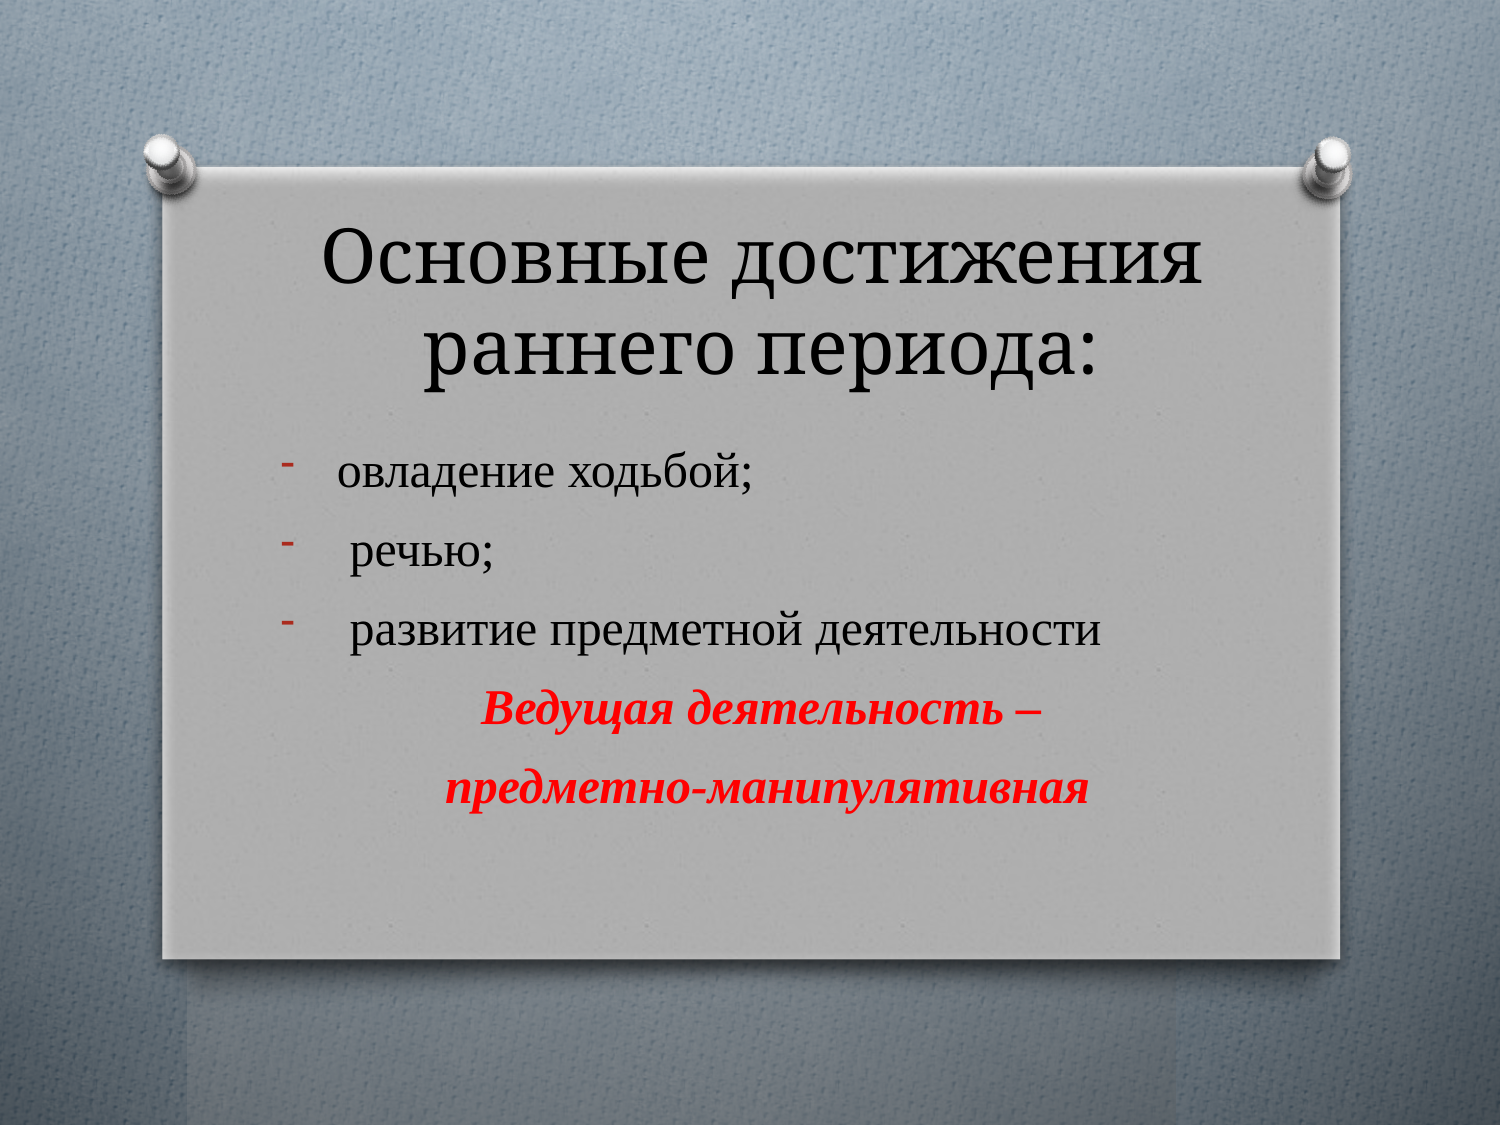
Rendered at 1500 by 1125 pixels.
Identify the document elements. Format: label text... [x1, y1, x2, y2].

picture [112, 100, 235, 224]
picture [1274, 109, 1396, 230]
title Основные достижения раннего периода: [253, 196, 1270, 398]
subtitle овладение ходьбой; речью; развитие предметной деятельности Ведущая деятельность – предметно-манипулятивная [265, 420, 1270, 870]
